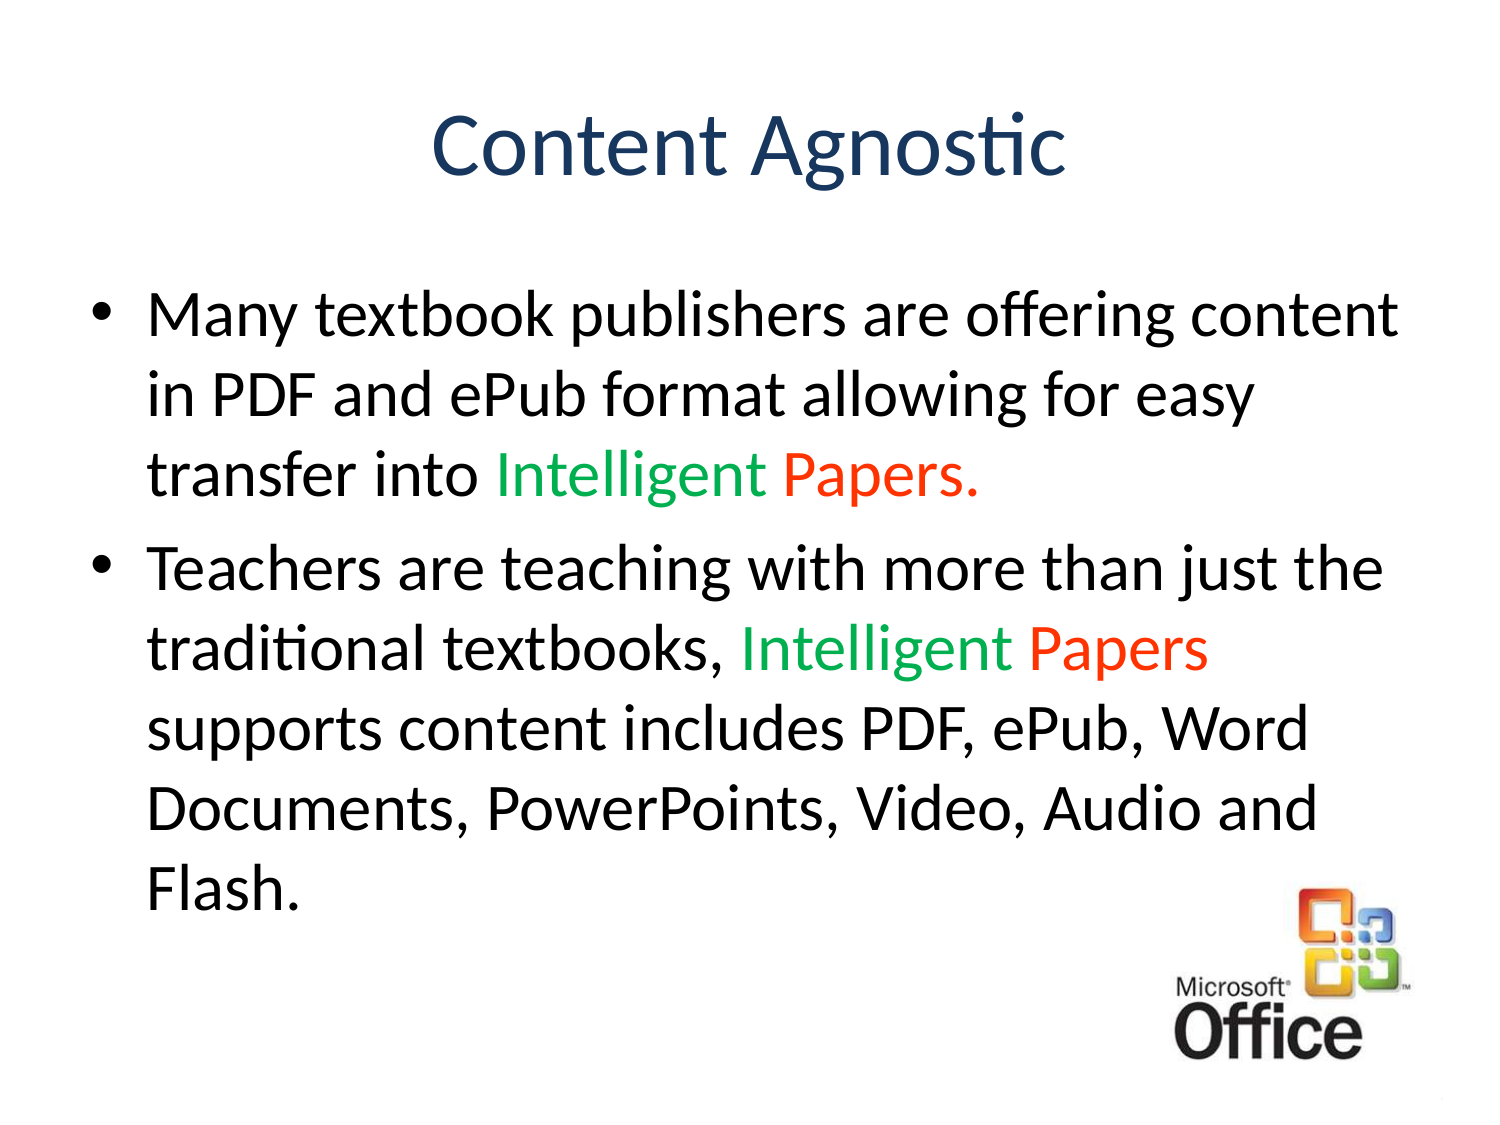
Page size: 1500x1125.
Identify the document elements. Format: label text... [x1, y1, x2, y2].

list Many textbook publishers are offering content in PDF and ePub format allowing for easy transfer into Intelligent Papers. Teachers are teaching with more than just the traditional textbooks, Intelligent Papers supports content includes PDF, ePub, Word Documents, PowerPoints, Video, Audio and Flash. [75, 262, 1425, 1005]
title Content Agnostic [75, 45, 1425, 233]
picture [1137, 849, 1443, 1101]
